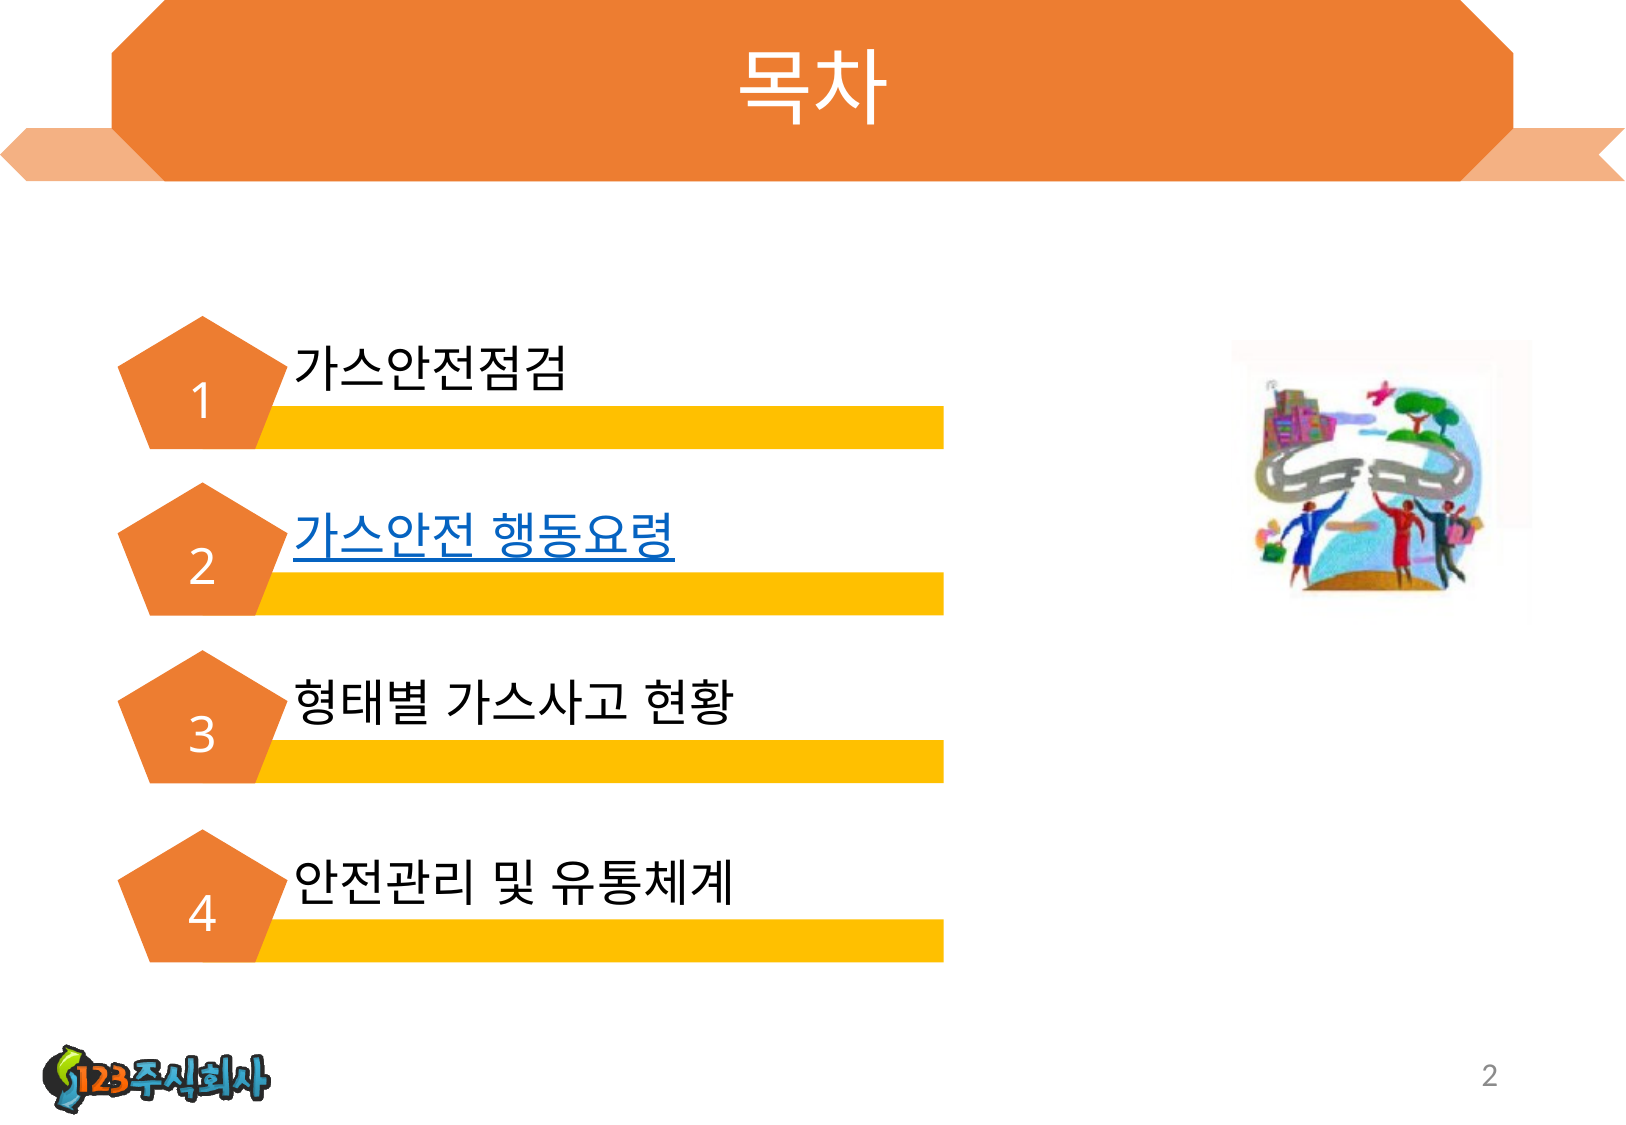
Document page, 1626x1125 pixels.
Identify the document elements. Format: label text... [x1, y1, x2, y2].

picture [1231, 340, 1533, 625]
text_box 가스안전 행동요령 [278, 496, 985, 584]
text_box 2 [116, 481, 289, 617]
text_box 형태별 가스사고 현황 [278, 664, 985, 740]
text_box 가스안전점검 [278, 330, 985, 405]
text_box 1 [116, 314, 289, 451]
text_box 4 [116, 828, 289, 964]
slide_number 2 [1147, 1042, 1514, 1103]
text_box 안전관리 및 유통체계 [278, 843, 985, 919]
text_box [257, 739, 945, 784]
text_box [257, 918, 945, 963]
title 목차 [0, 3, 1625, 182]
text_box 3 [116, 648, 289, 785]
text_box [257, 571, 945, 617]
picture [31, 1032, 281, 1125]
text_box [257, 405, 945, 450]
